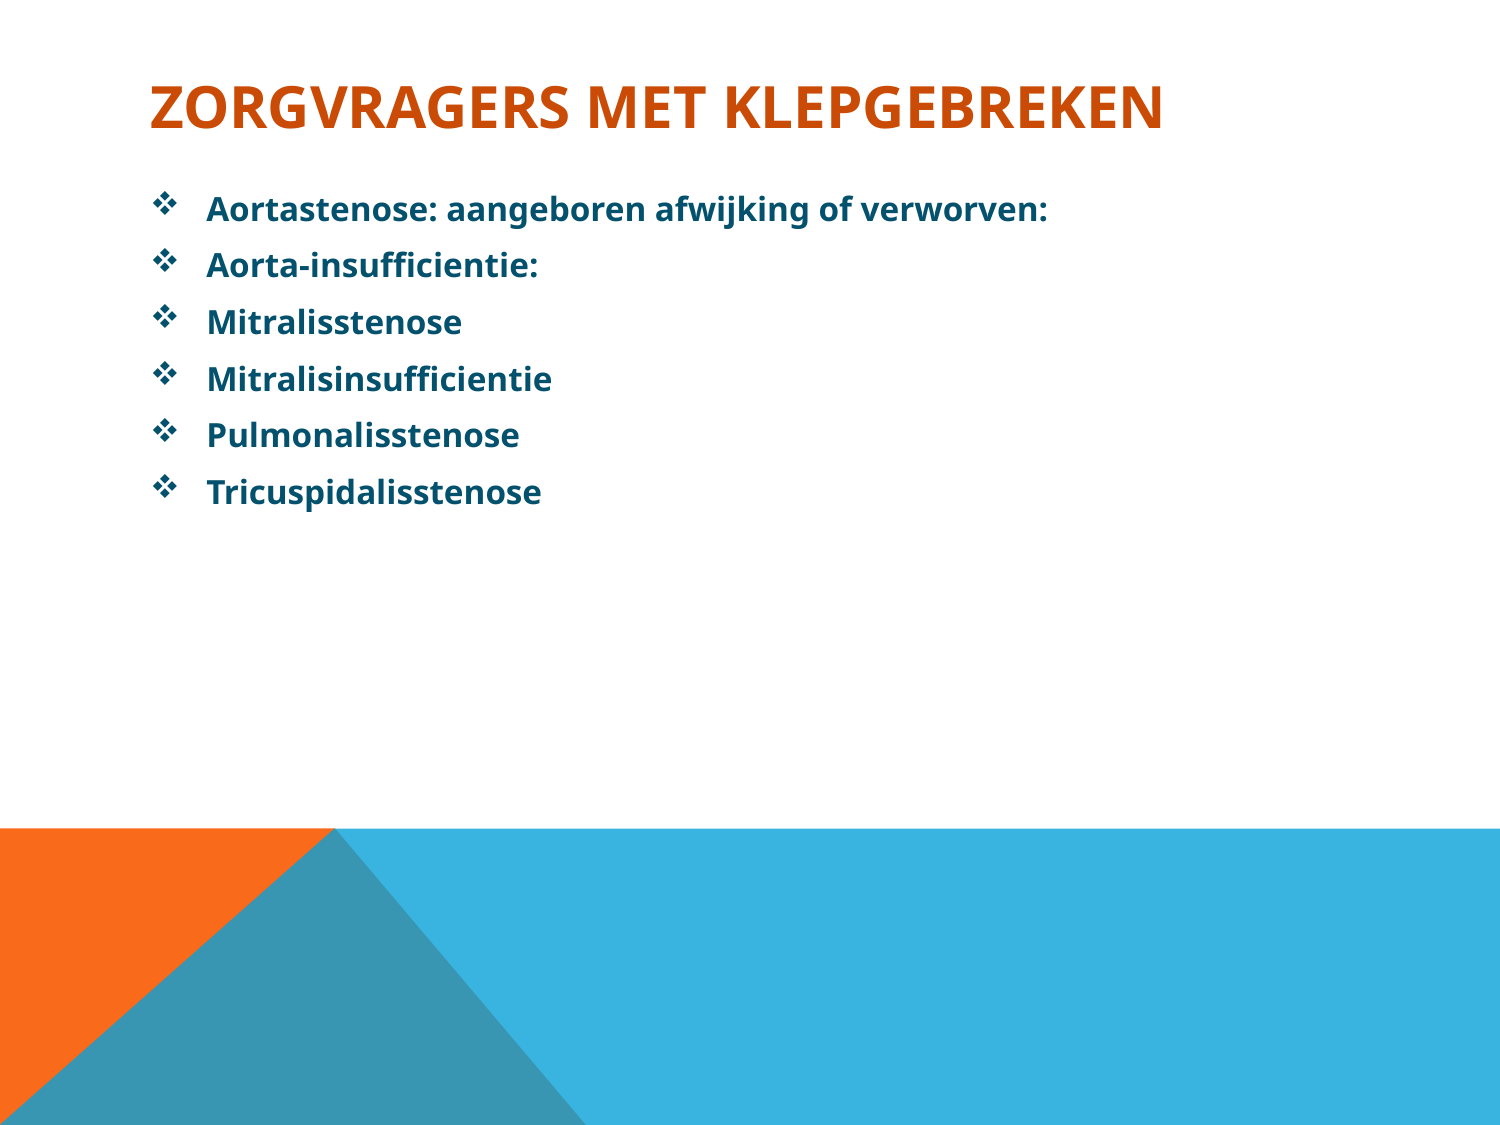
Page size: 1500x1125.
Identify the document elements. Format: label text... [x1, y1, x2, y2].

list Aortastenose: aangeboren afwijking of verworven: Aorta-insufficientie: Mitralisstenose Mitralisinsufficientie Pulmonalisstenose Tricuspidalisstenose [135, 180, 1369, 768]
title Zorgvragers met klepgebreken [135, 60, 1369, 150]
